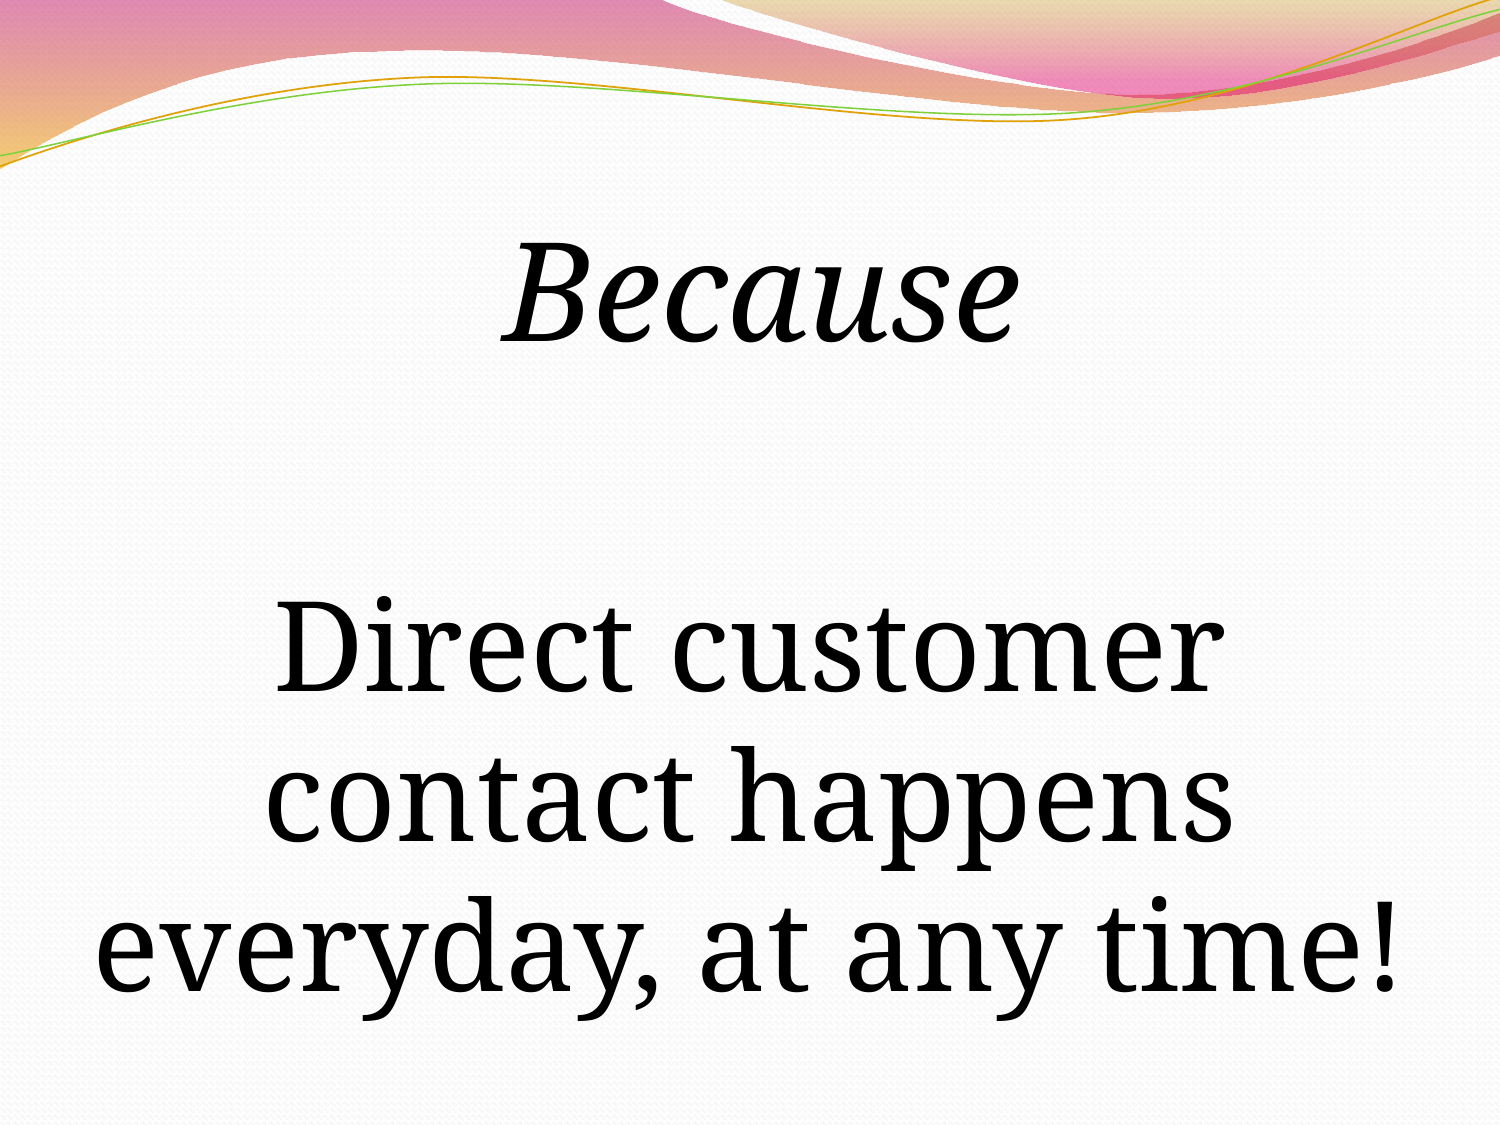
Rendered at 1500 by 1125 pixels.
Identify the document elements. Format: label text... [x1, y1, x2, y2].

list Direct customer contact happens everyday, at any time! [74, 317, 1426, 1038]
text_box Because [375, 196, 1150, 377]
